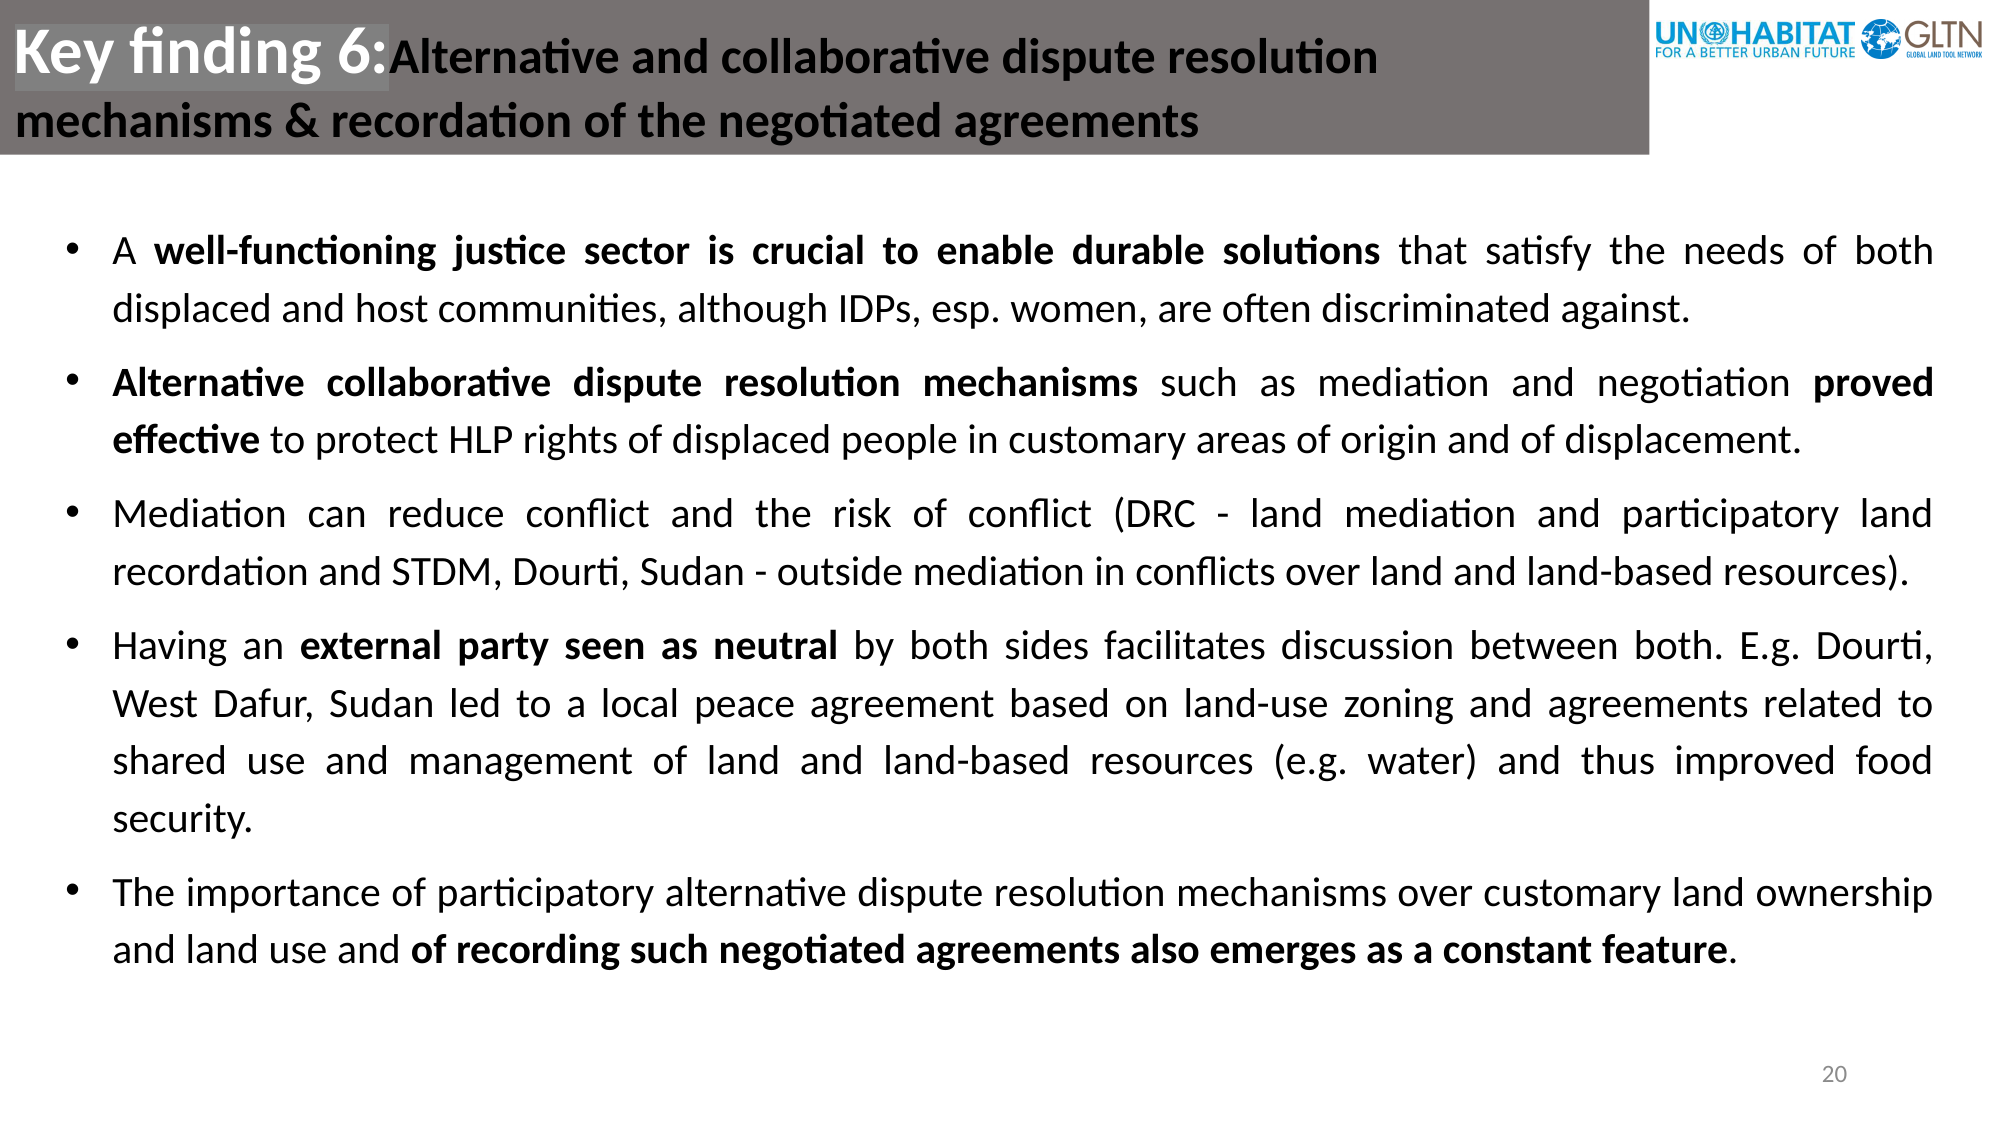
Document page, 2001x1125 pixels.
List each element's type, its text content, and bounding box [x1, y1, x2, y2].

text_box A well-functioning justice sector is crucial to enable durable solutions that satisfy the needs of both displaced and host communities, although IDPs, esp. women, are often discriminated against. Alternative collaborative dispute resolution mechanisms such as mediation and negotiation proved effective to protect HLP rights of displaced people in customary areas of origin and of displacement. Mediation can reduce conflict and the risk of conflict (DRC - land mediation and participatory land recordation and STDM, Dourti, Sudan - outside mediation in conflicts over land and land-based resources). Having an external party seen as neutral by both sides facilitates discussion between both. E.g. Dourti, West Dafur, Sudan led to a local peace agreement based on land-use zoning and agreements related to shared use and management of land and land-based resources (e.g. water) and thus improved food security. The importance of participatory alternative dispute resolution mechanisms over customary land ownership and land use and of recording such negotiated agreements also emerges as a constant feature. [50, 141, 1950, 1113]
text_box Key finding 6:Alternative and collaborative dispute resolution mechanisms & recordation of the negotiated agreements [0, 0, 1650, 155]
picture [1656, 20, 1855, 59]
picture [1861, 19, 1982, 59]
slide_number 20 [1412, 1042, 1863, 1103]
